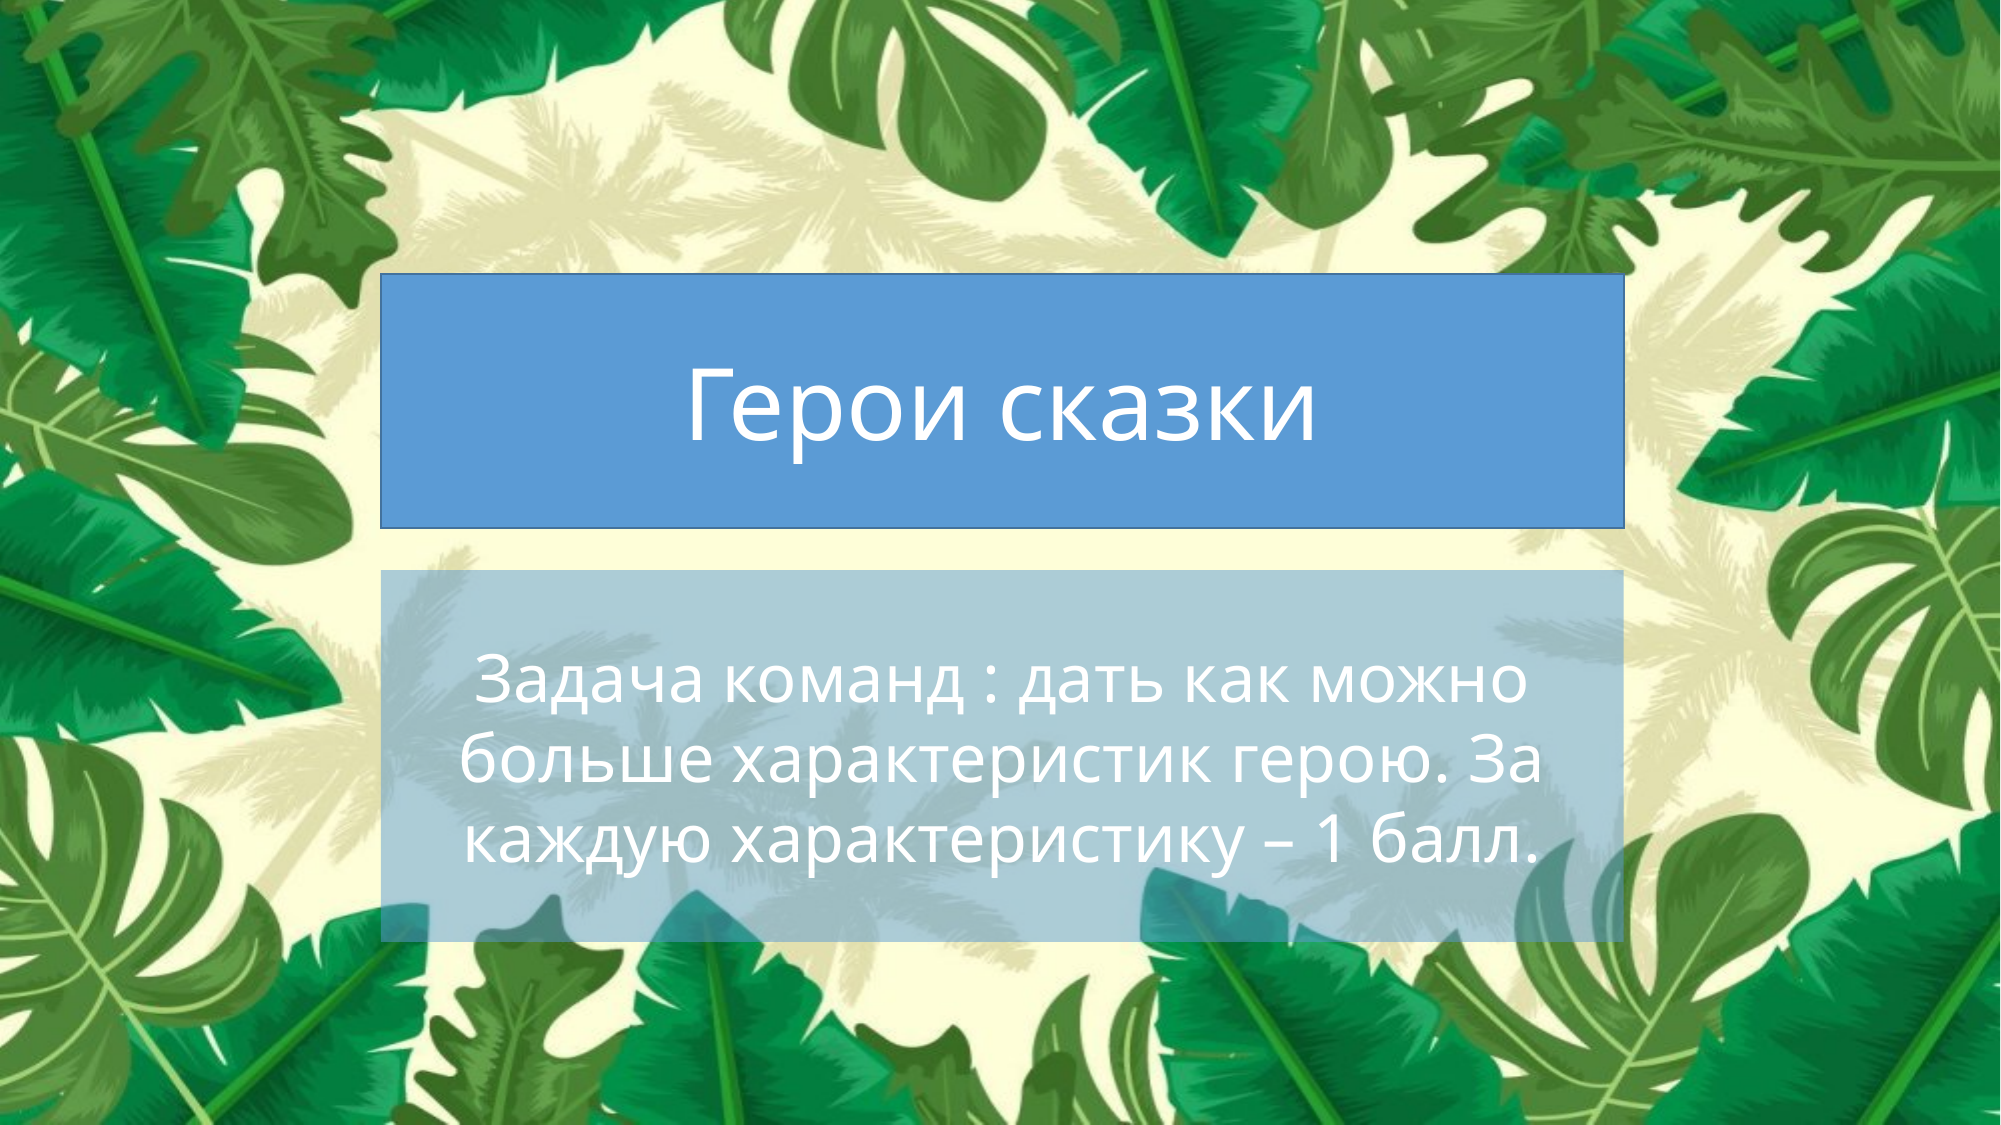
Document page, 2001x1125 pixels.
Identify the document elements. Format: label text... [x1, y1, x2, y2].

picture [0, 0, 2001, 1125]
text_box Герои сказки [380, 273, 1625, 529]
text_box Задача команд : дать как можно больше характеристик герою. За каждую характеристику – 1 балл. [380, 570, 1624, 942]
